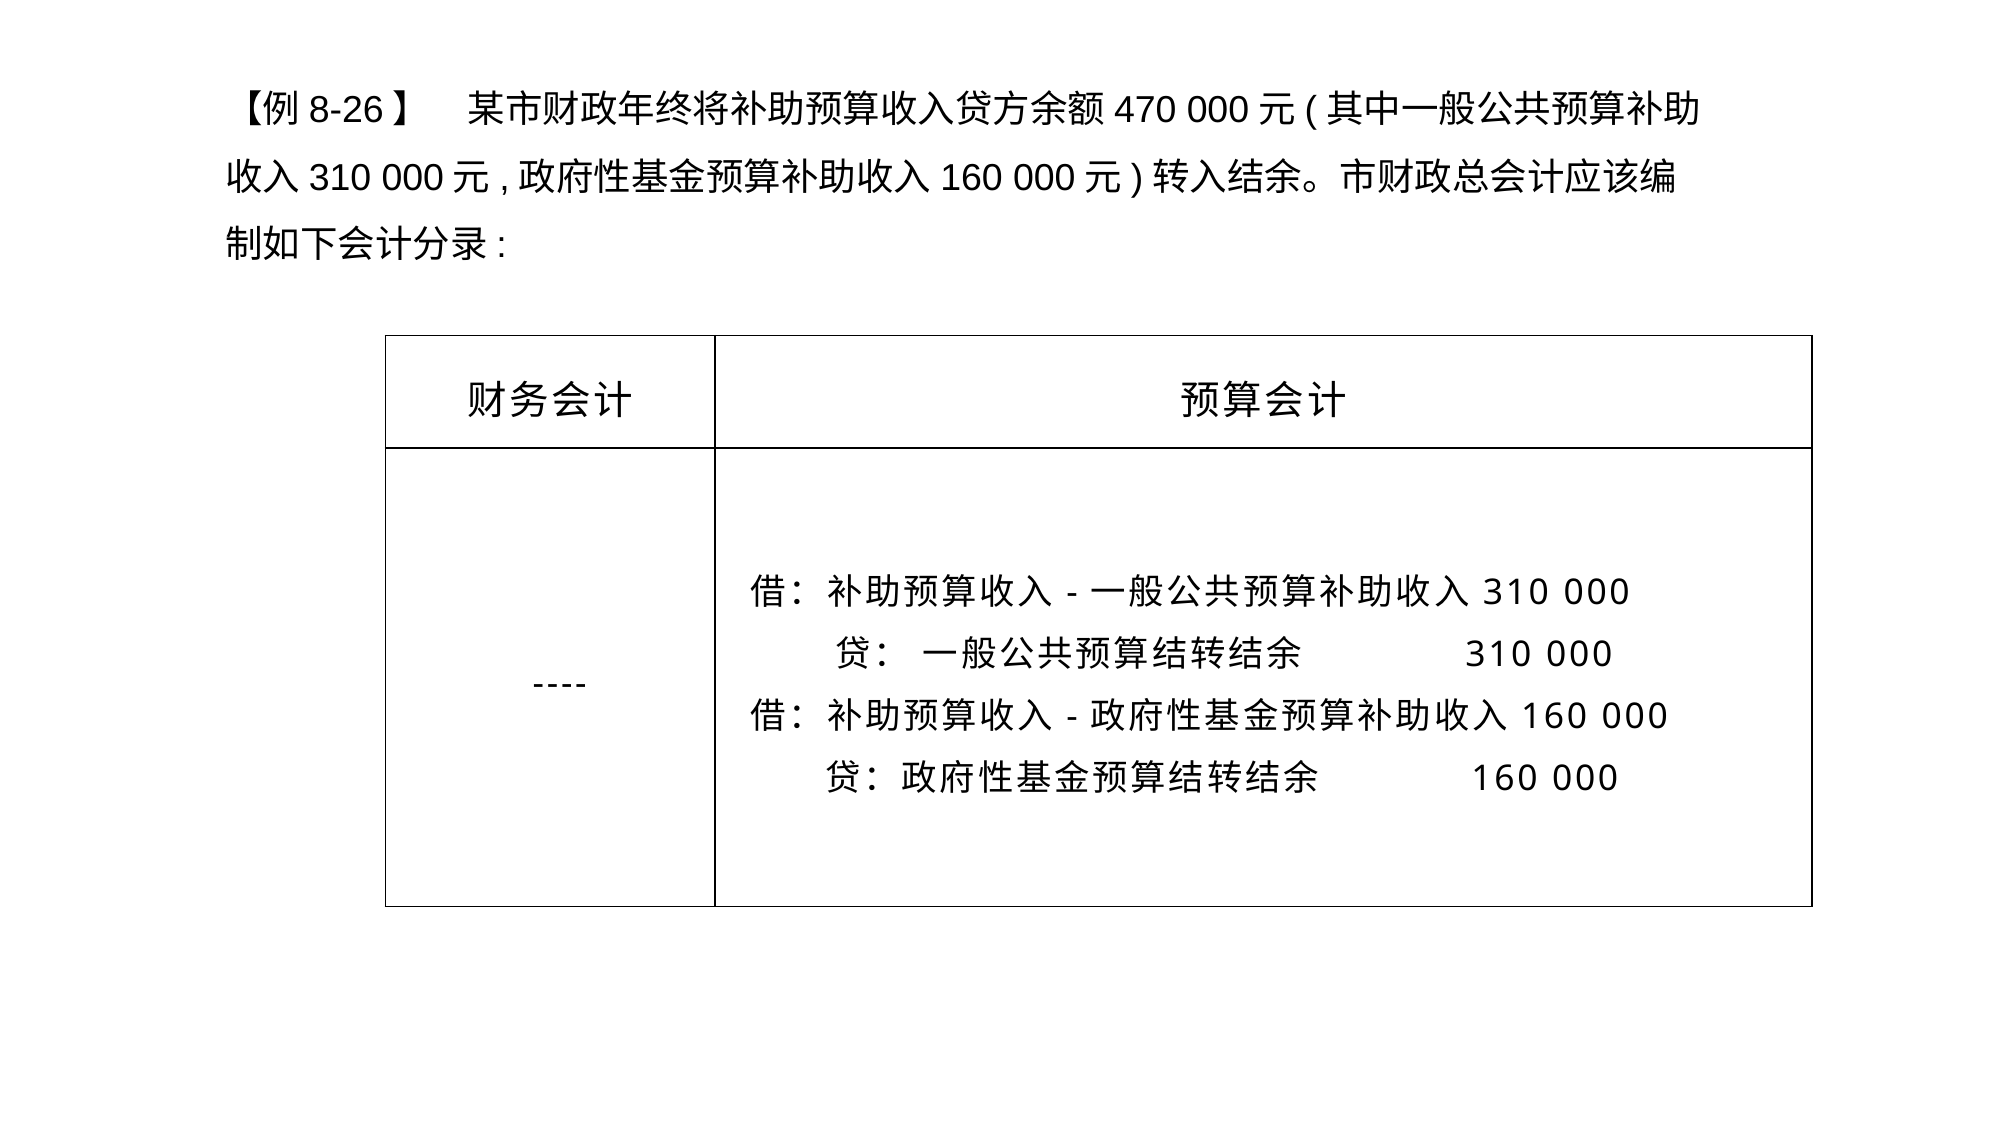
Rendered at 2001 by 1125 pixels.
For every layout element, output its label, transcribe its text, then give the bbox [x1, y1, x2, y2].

table_header 预算会计 [716, 336, 1811, 447]
table_cell ---- [386, 449, 714, 906]
table_cell 借：补助预算收入-一般公共预算补助收入310 000 贷： 一般公共预算结转结余 310 000 借：补助预算收入-政府性基金预算补助收入160 000 贷：政府性基金预算结转结余 160 000 [716, 449, 1811, 906]
text_box 【例8-26】 某市财政年终将补助预算收入贷方余额470 000元(其中一般公共预算补助收入310 000元,政府性基金预算补助收入160 000元)转入结余。市财政总会计应该编制如下会计分录: [210, 55, 1725, 299]
table_header 财务会计 [386, 336, 714, 447]
